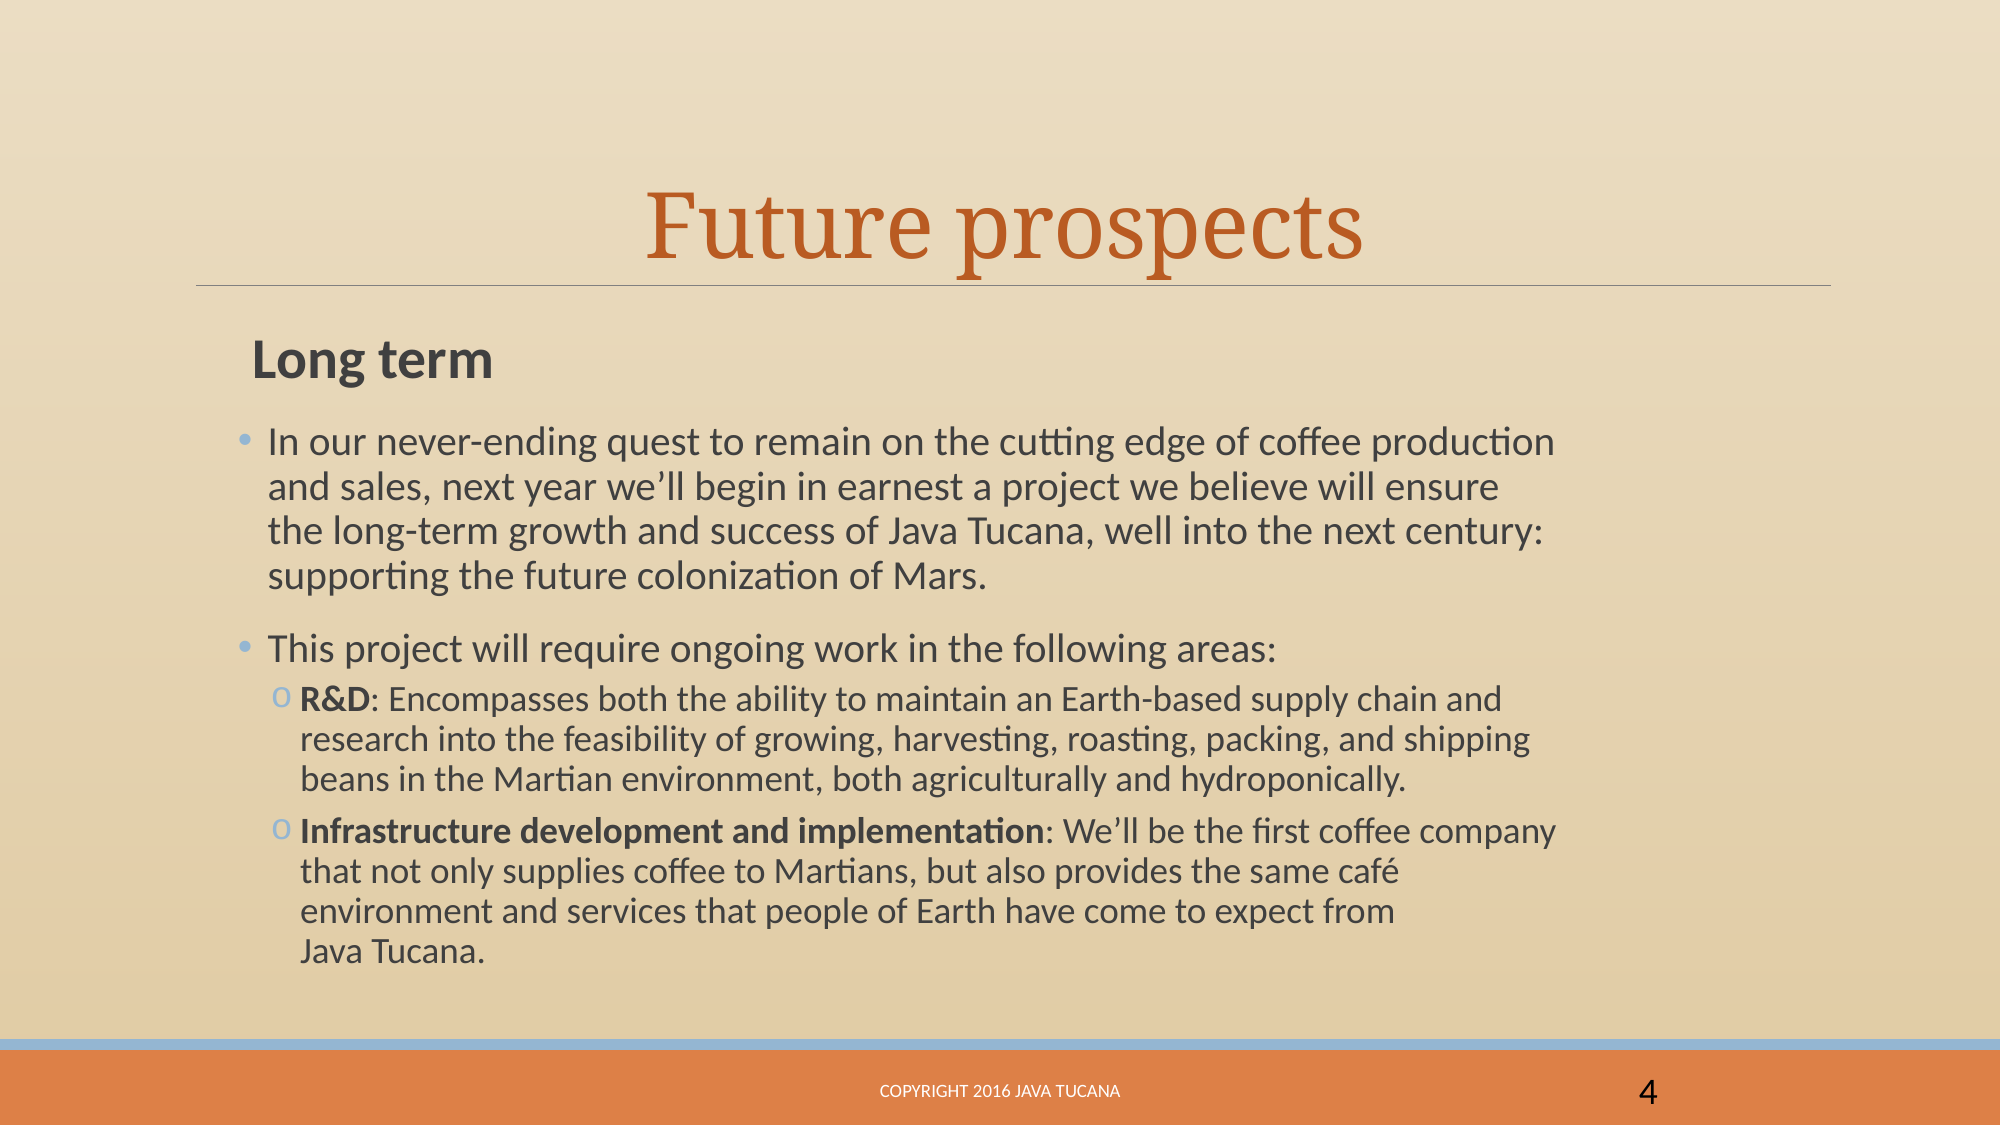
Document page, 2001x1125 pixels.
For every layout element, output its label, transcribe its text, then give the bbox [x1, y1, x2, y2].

slide_number 4 [1624, 1059, 1840, 1120]
footer Copyright 2016 Java Tucana [604, 1059, 1396, 1120]
list Long term In our never-ending quest to remain on the cutting edge of coffee production and sales, next year we’ll begin in earnest a project we believe will ensure the long-term growth and success of Java Tucana, well into the next century: supporting the future colonization of Mars. This project will require ongoing work in the following areas: R&D: Encompasses both the ability to maintain an Earth-based supply chain and research into the feasibility of growing, harvesting, roasting, packing, and shipping beans in the Martian environment, both agriculturally and hydroponically. Infrastructure development and implementation: We’ll be the first coffee company that not only supplies coffee to Martians, but also provides the same café environment and services that people of Earth have come to expect from Java Tucana. [237, 321, 1565, 982]
title Future prospects [180, 47, 1830, 285]
